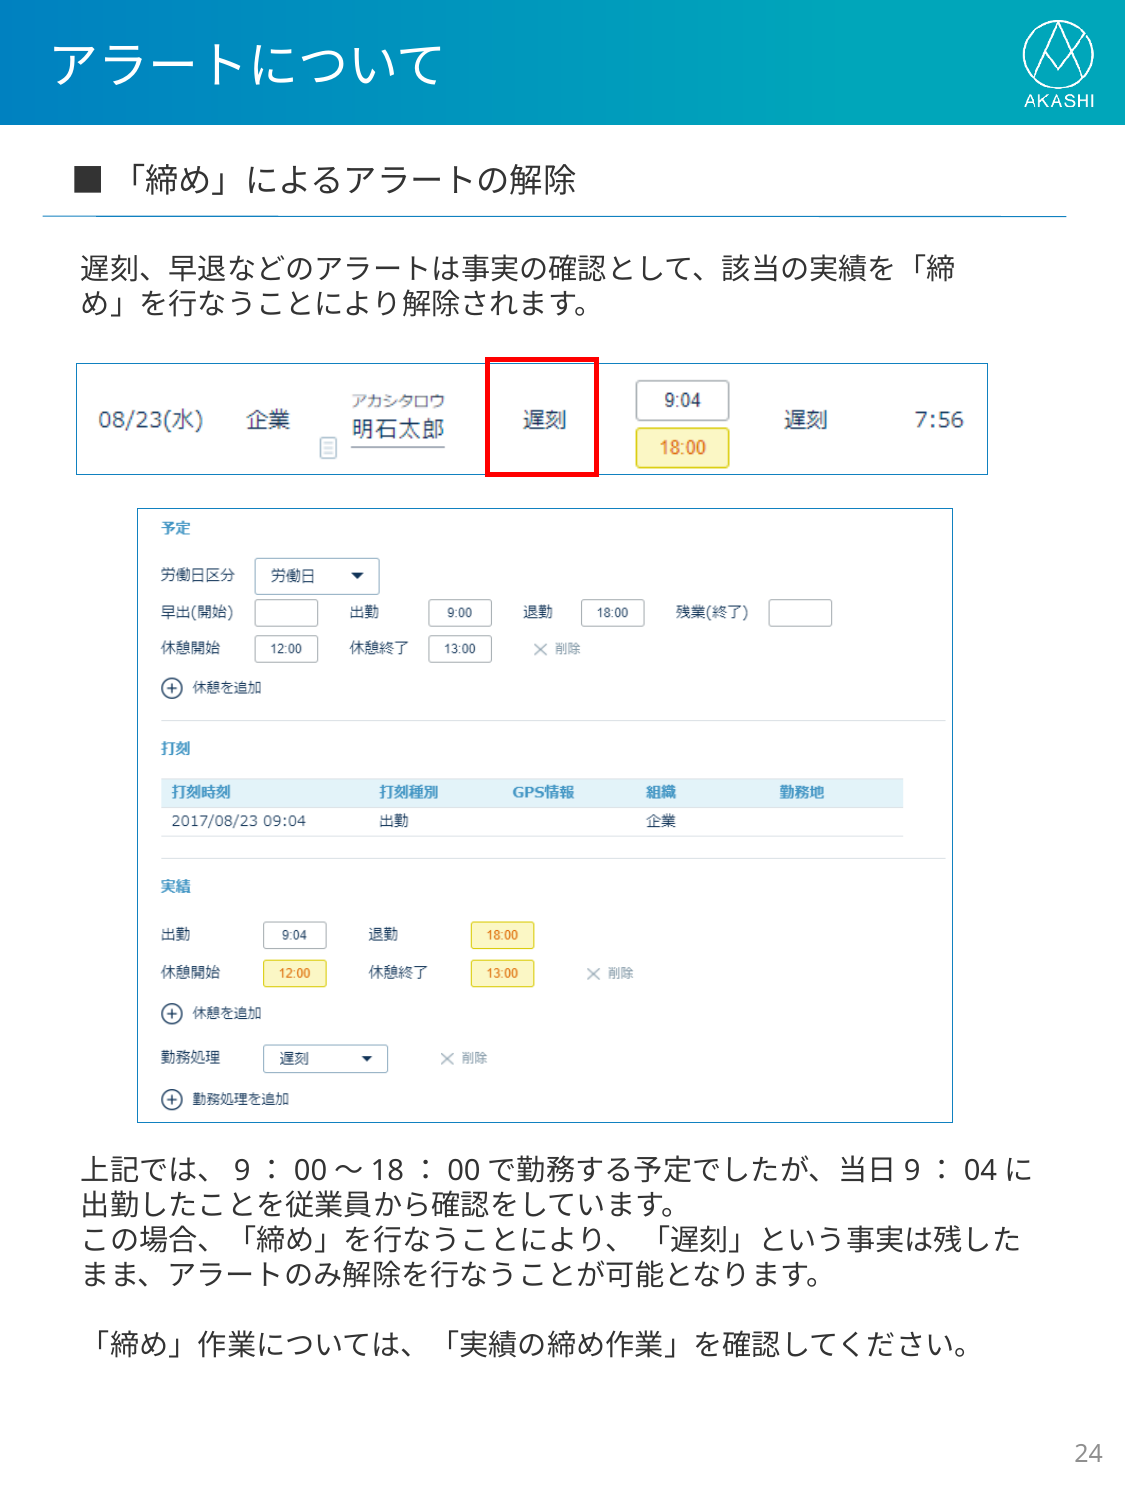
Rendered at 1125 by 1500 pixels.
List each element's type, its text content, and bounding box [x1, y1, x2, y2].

text_box 遅刻、早退などのアラートは事実の確認として、該当の実績を「締め」を行なうことにより解除されます。 [66, 243, 988, 328]
text_box ■「締め」によるアラートの解除 [56, 151, 1034, 207]
slide_number 23 [864, 1414, 1118, 1495]
picture [137, 508, 953, 1123]
picture [76, 363, 988, 475]
title アラートについて [33, 0, 1045, 123]
text_box [486, 358, 597, 363]
text_box 上記では、9：00～18：00で勤務する予定でしたが、当日9：04に出勤したことを従業員から確認をしています。 この場合、「締め」を行なうことにより、 「遅刻」という事実は残したまま、アラートのみ解除を行なうことが可能となります。 「締め」作業については、「実績の締め作業」を確認してください。 [66, 1143, 1053, 1369]
picture [1045, 9, 1103, 117]
